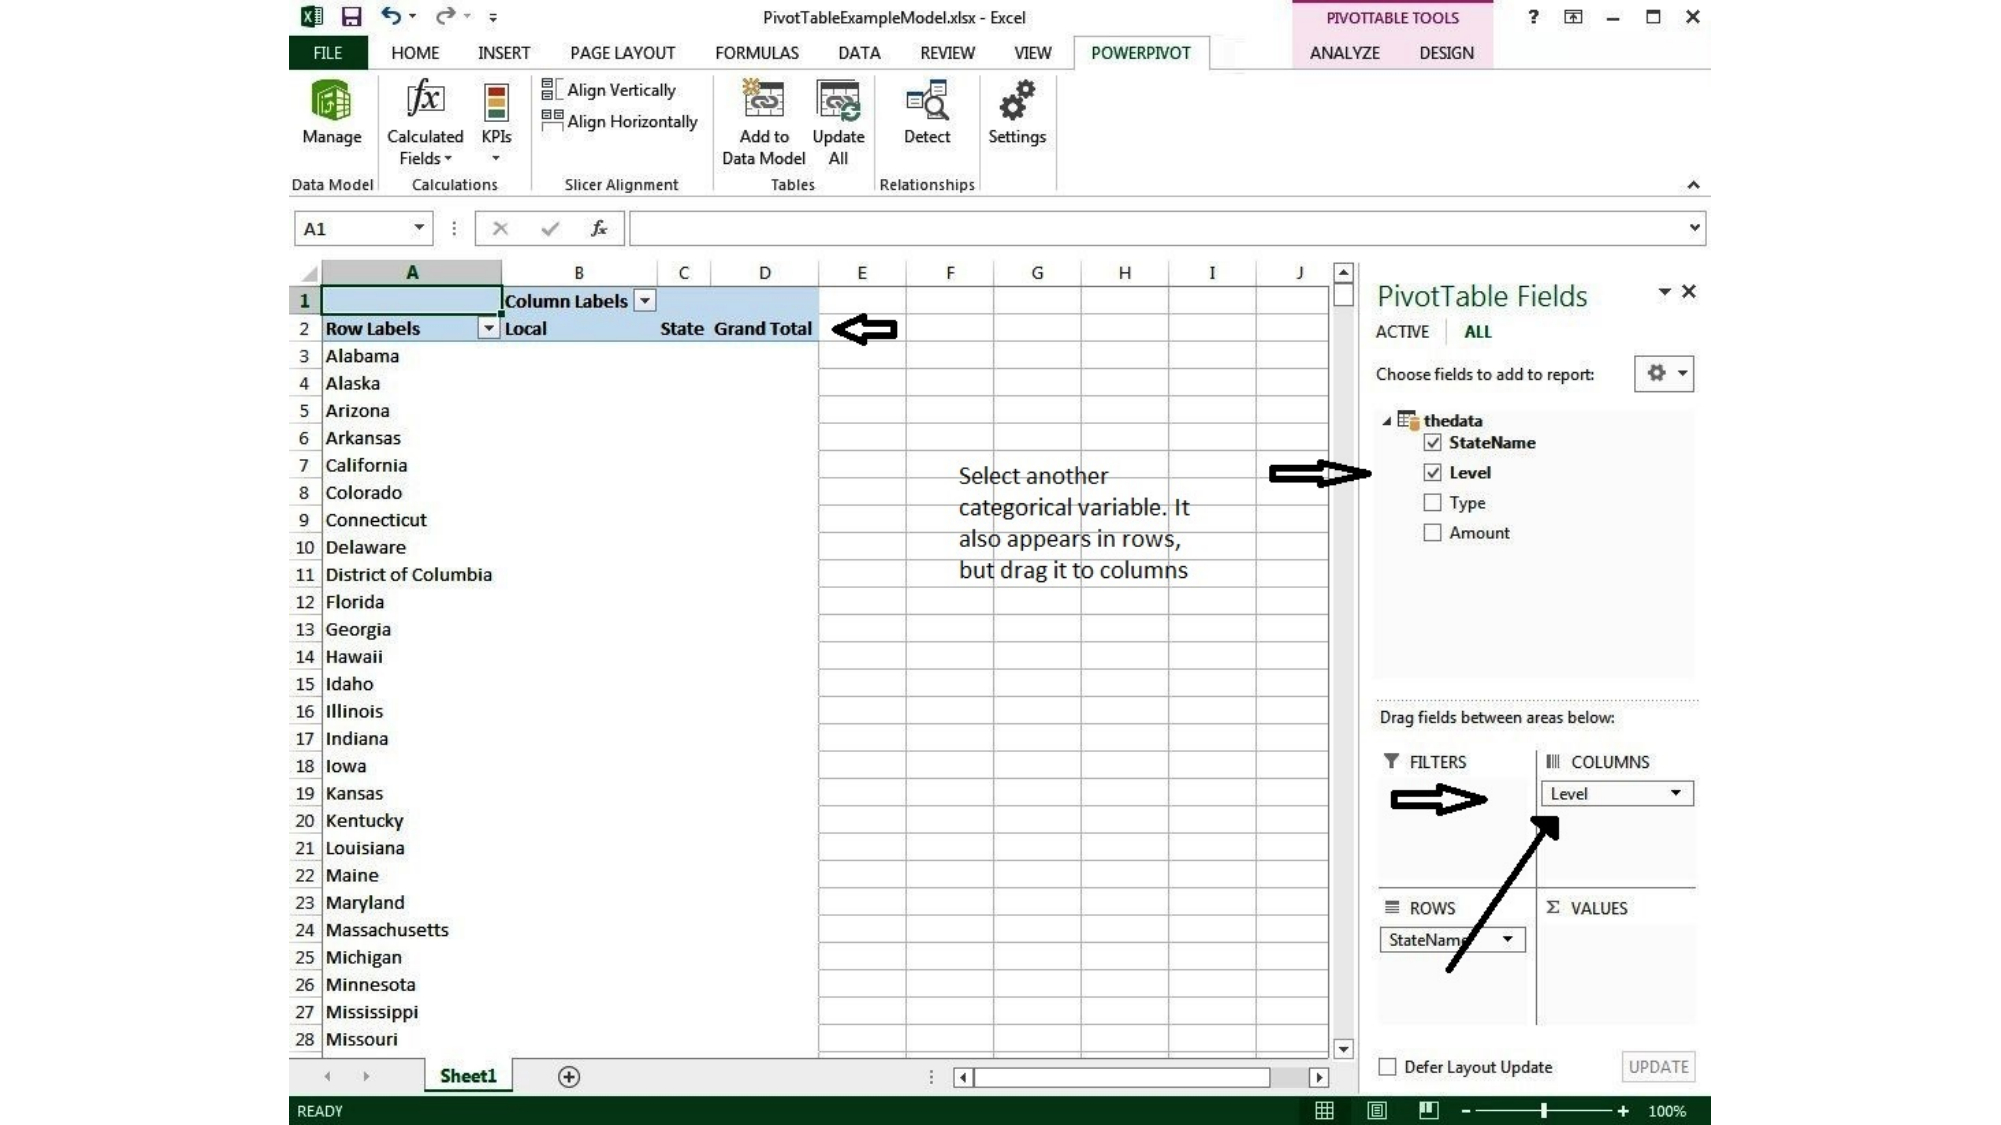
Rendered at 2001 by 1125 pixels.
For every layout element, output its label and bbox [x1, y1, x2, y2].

picture [289, 0, 1711, 1125]
